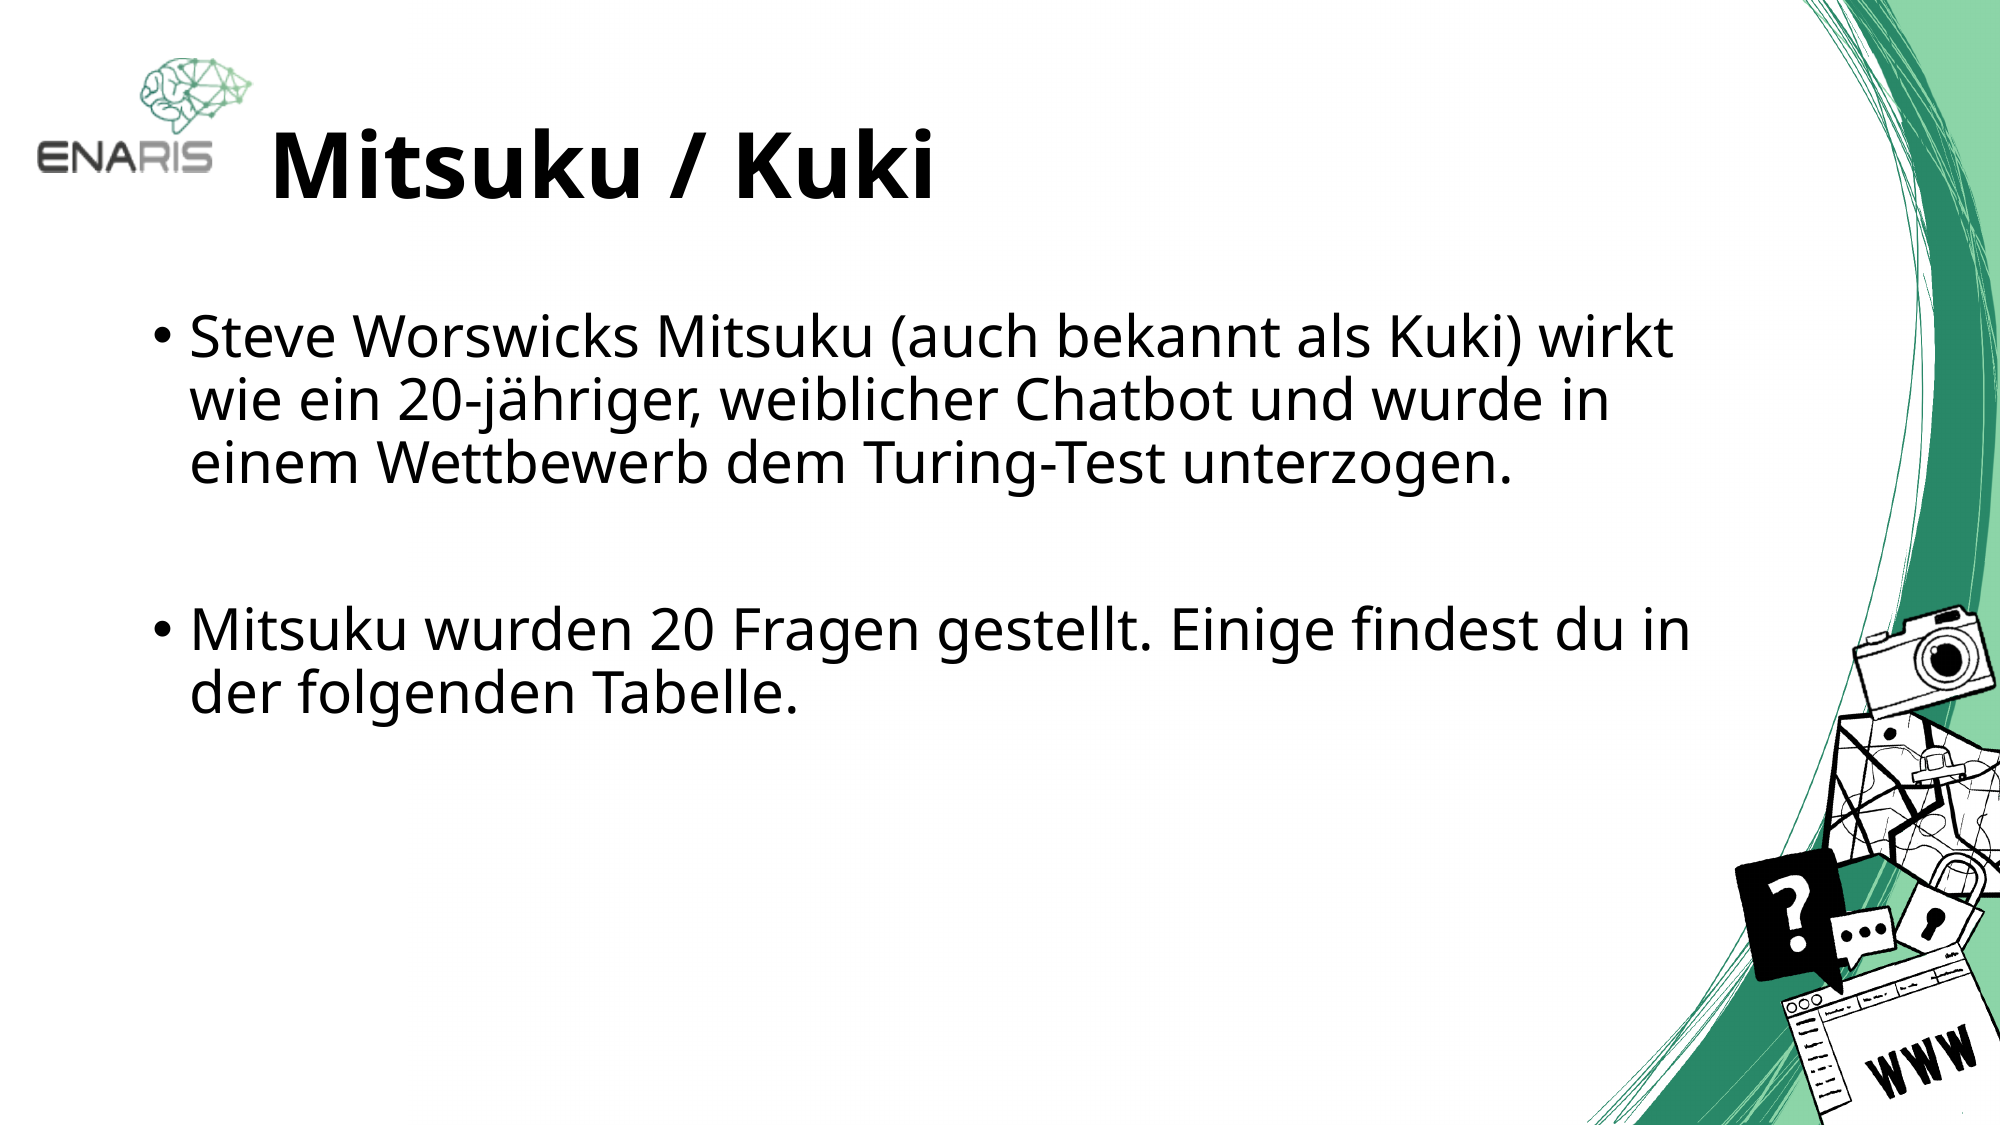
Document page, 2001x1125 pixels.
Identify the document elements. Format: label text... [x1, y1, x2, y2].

list Steve Worswicks Mitsuku (auch bekannt als Kuki) wirkt wie ein 20-jähriger, weiblicher Chatbot und wurde in einem Wettbewerb dem Turing-Test unterzogen. Mitsuku wurden 20 Fragen gestellt. Einige findest du in der folgenden Tabelle. [137, 299, 1728, 1014]
title Mitsuku / Kuki [253, 59, 1863, 278]
picture [408, 0, 2000, 1125]
picture [37, 58, 254, 173]
